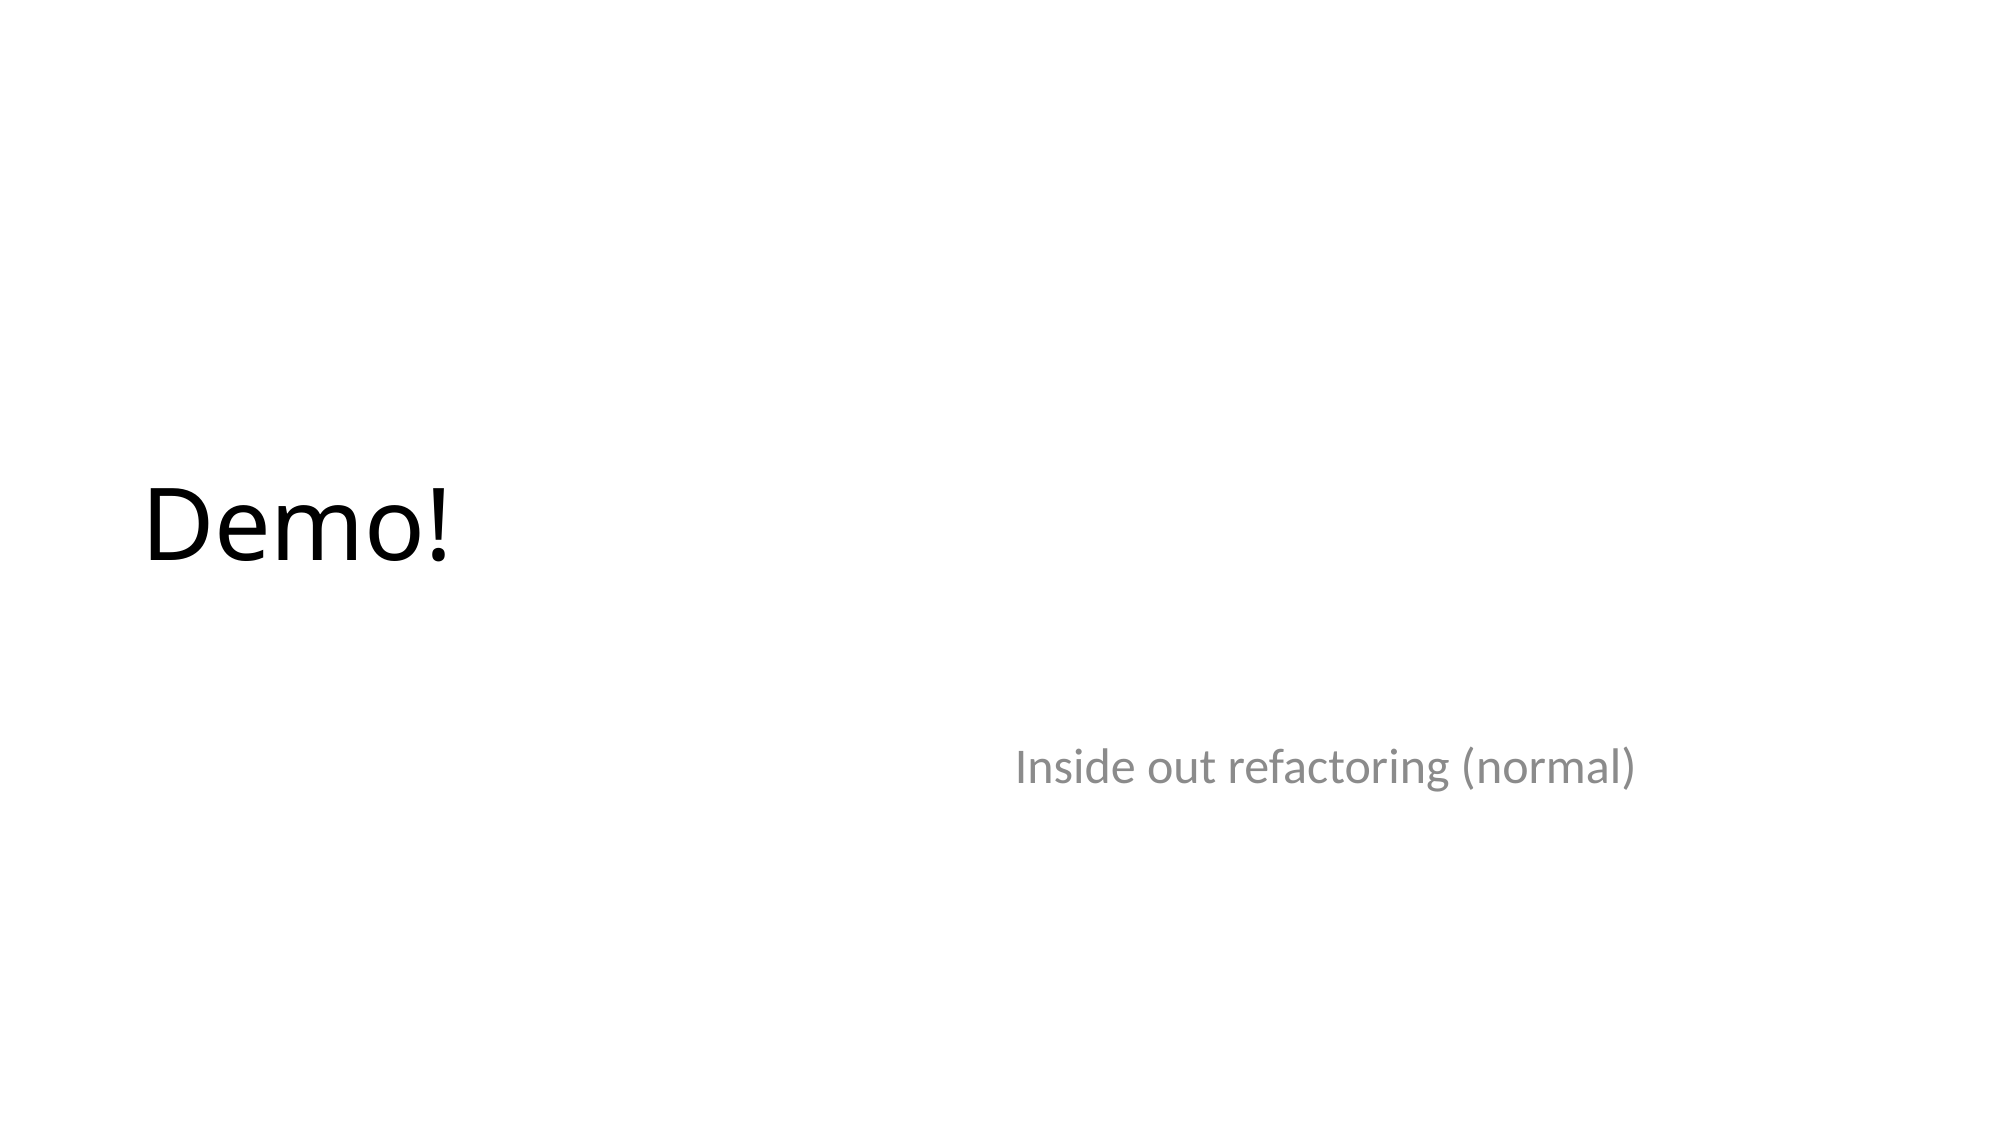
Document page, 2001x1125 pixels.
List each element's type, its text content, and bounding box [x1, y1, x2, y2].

title Demo! [126, 464, 1826, 590]
list Inside out refactoring (normal) [999, 732, 1850, 886]
